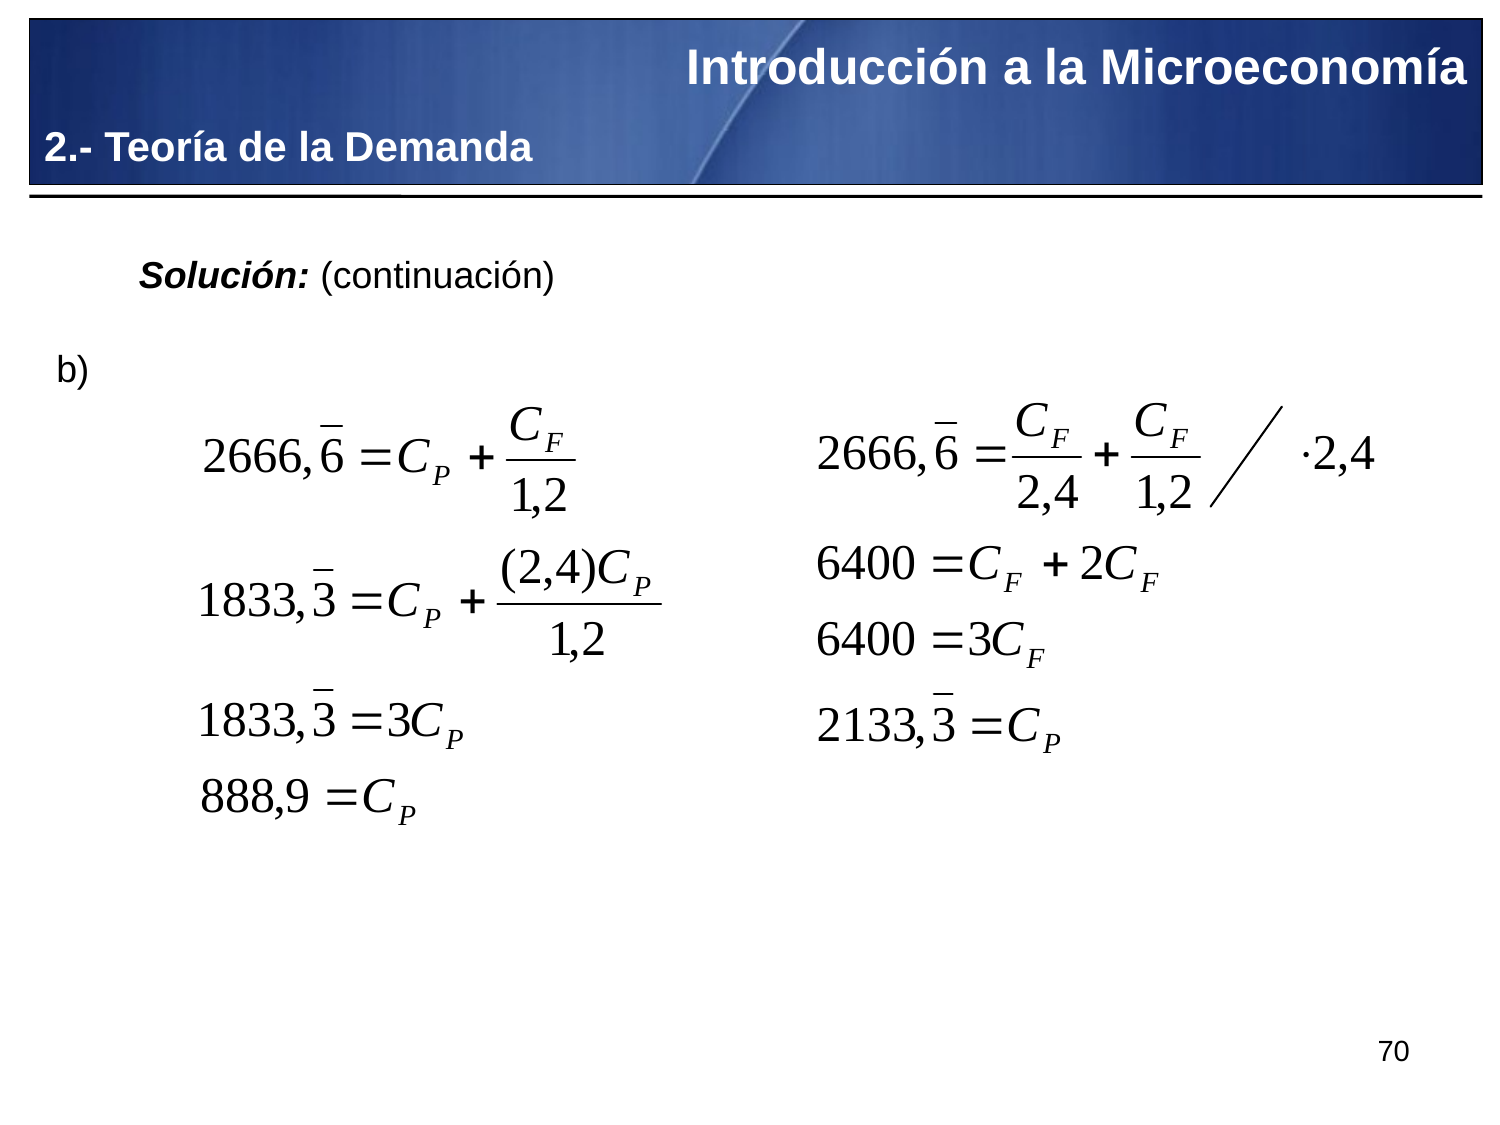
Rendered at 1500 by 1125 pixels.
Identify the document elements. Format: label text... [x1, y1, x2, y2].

text_box b) [41, 337, 105, 397]
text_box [194, 392, 670, 835]
text_box [29, 19, 1483, 185]
text_box Solución: (continuación) [123, 243, 644, 304]
text_box 2.- Teoría de la Demanda [29, 112, 585, 178]
text_box Introducción a la Microeconomía [608, 26, 1483, 102]
slide_number 70 [1074, 1024, 1426, 1103]
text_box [808, 387, 1384, 764]
